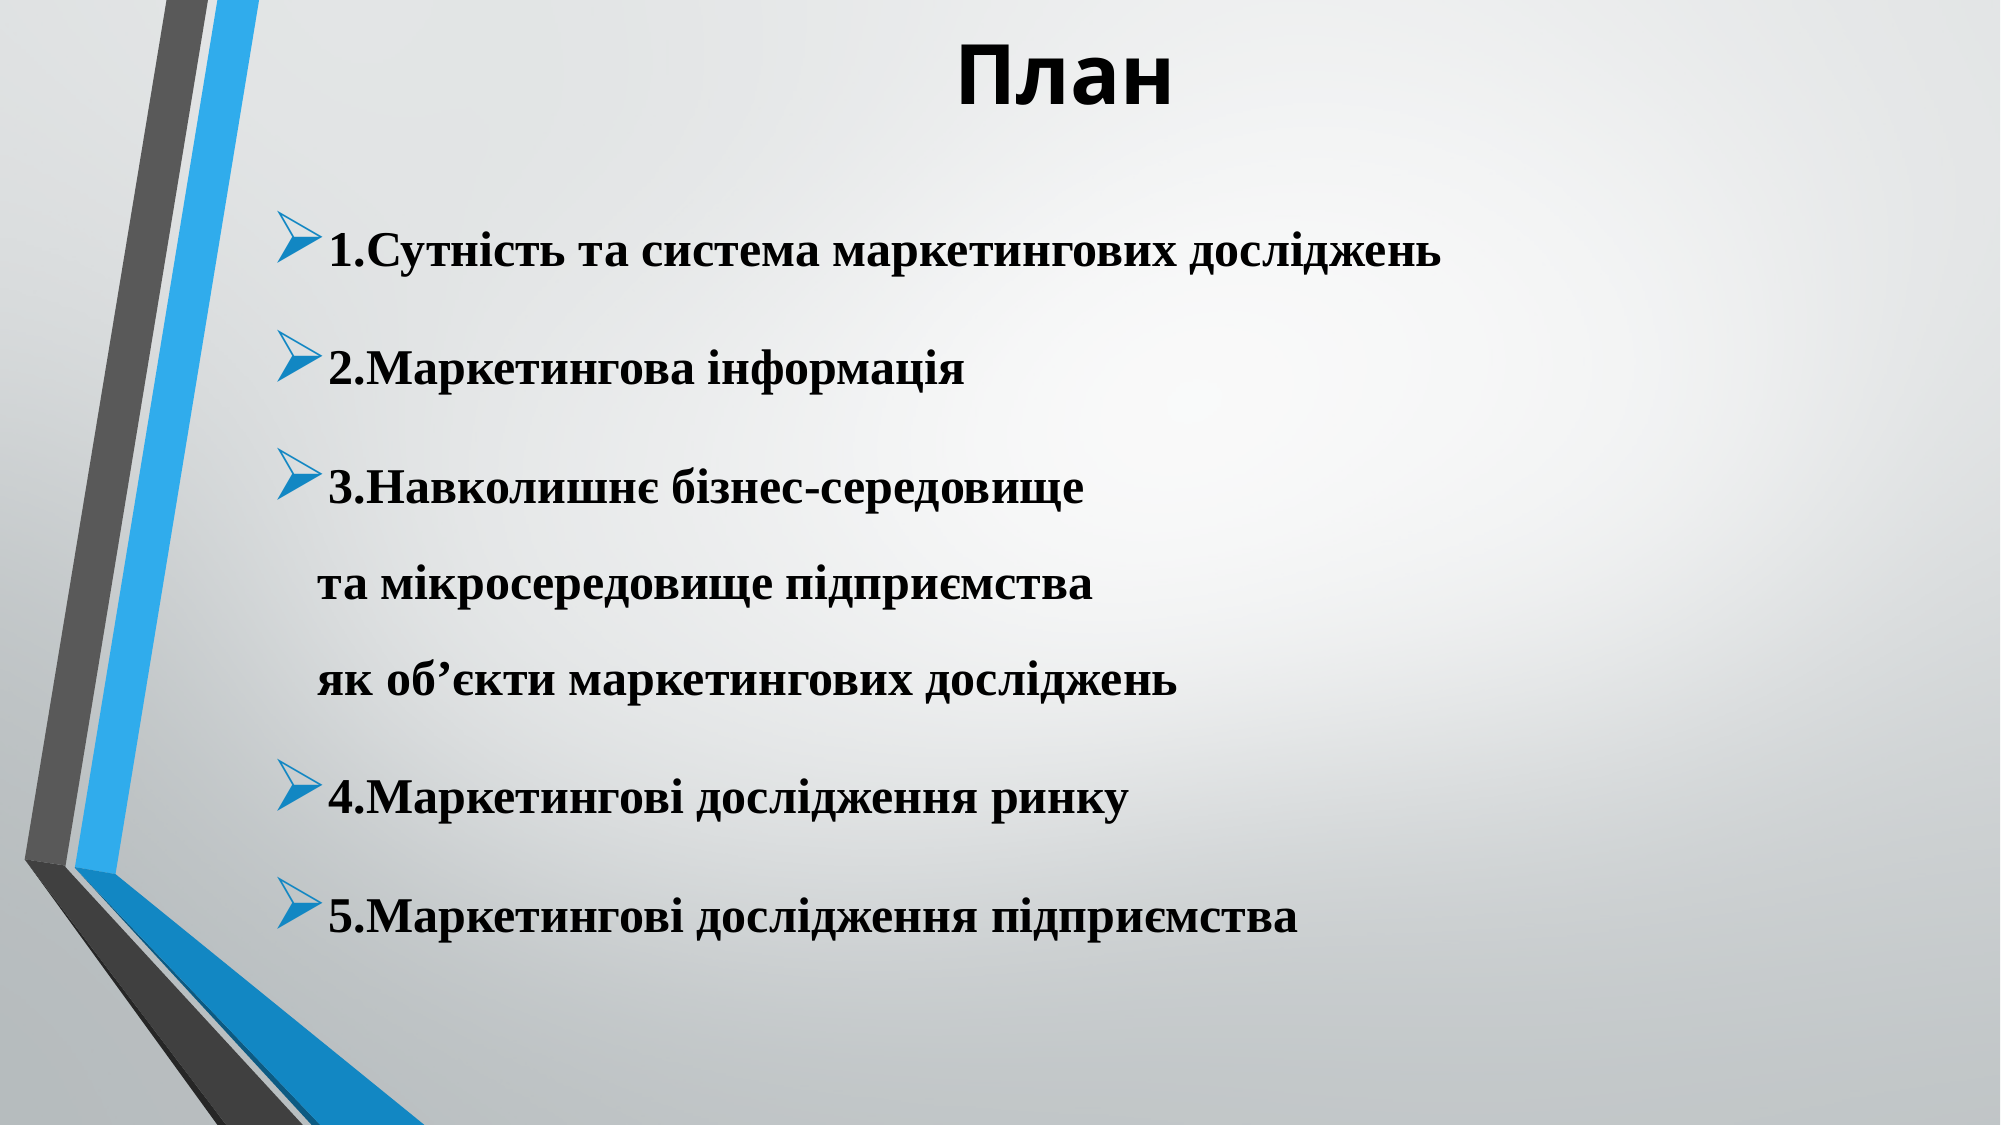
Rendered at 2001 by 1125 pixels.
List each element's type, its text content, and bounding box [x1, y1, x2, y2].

list 1.Сутність та система маркетингових досліджень 2.Маркетингова інформація 3.Навколишнє бізнес-середовище та мікросередовище підприємства як об’єкти маркетингових досліджень 4.Маркетингові дослідження ринку 5.Маркетингові дослідження підприємства [256, 144, 1938, 1061]
title План [243, 0, 1887, 144]
